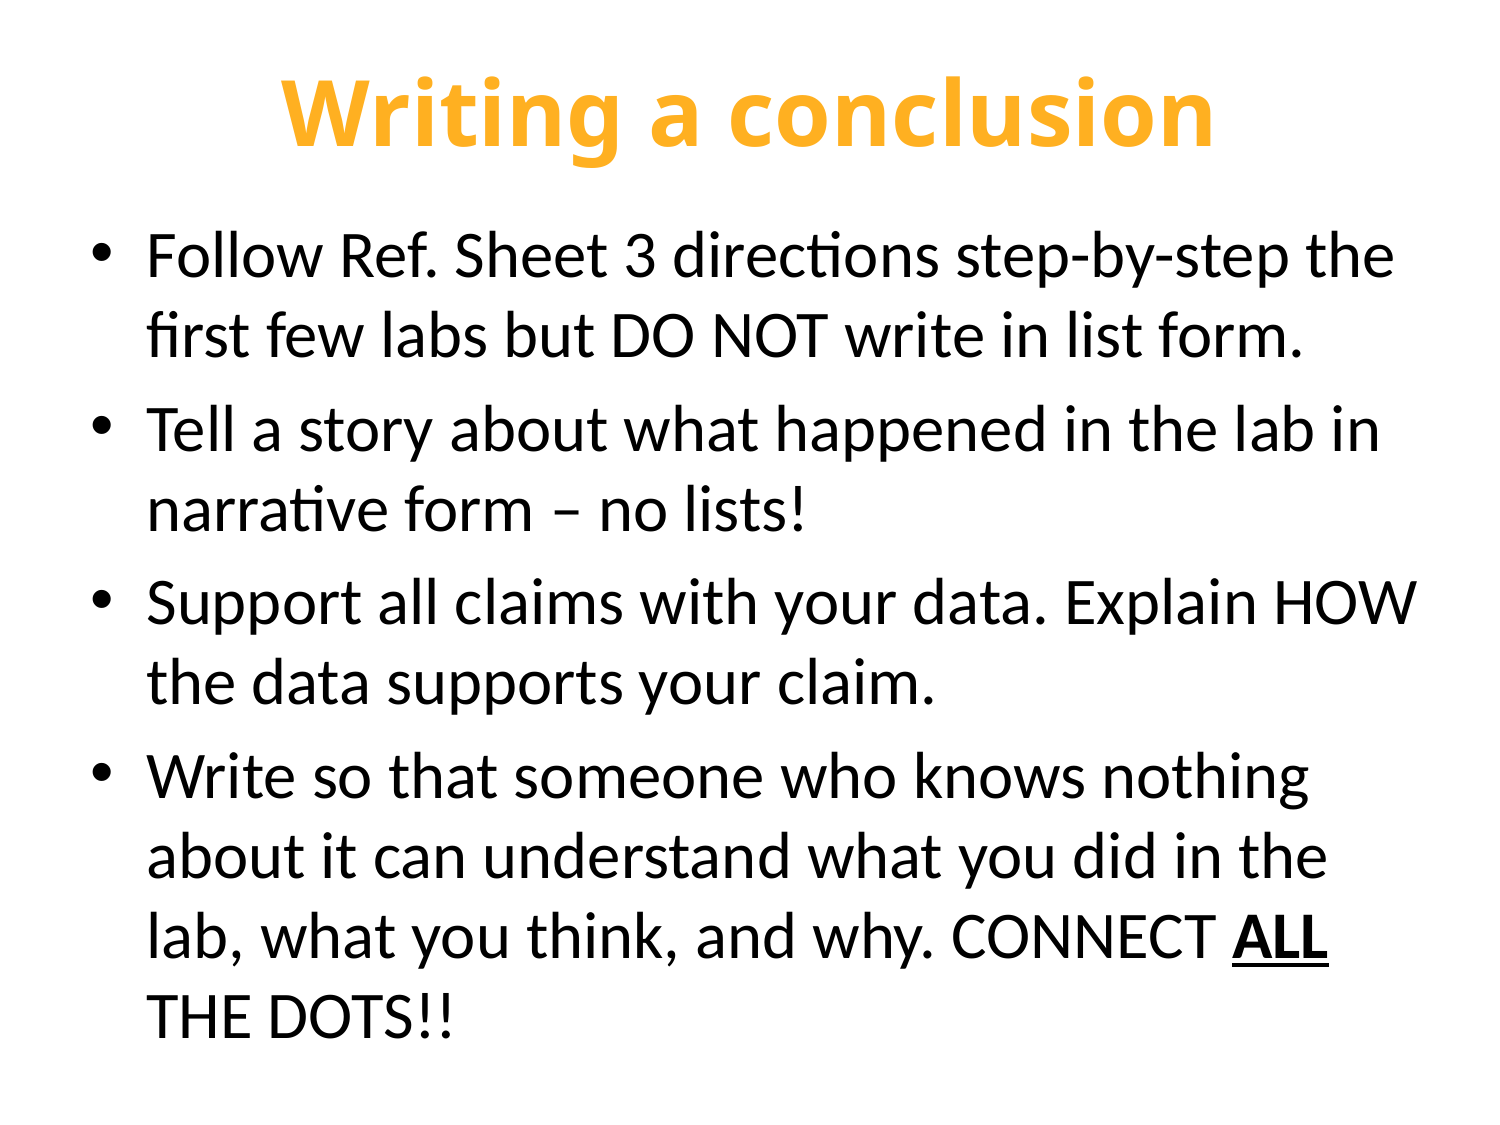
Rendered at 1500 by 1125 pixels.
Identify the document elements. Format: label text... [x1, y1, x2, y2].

list Follow Ref. Sheet 3 directions step-by-step the first few labs but DO NOT write in list form. Tell a story about what happened in the lab in narrative form – no lists! Support all claims with your data. Explain HOW the data supports your claim. Write so that someone who knows nothing about it can understand what you did in the lab, what you think, and why. CONNECT ALL THE DOTS!! [75, 203, 1459, 1071]
title Writing a conclusion [75, 15, 1425, 203]
